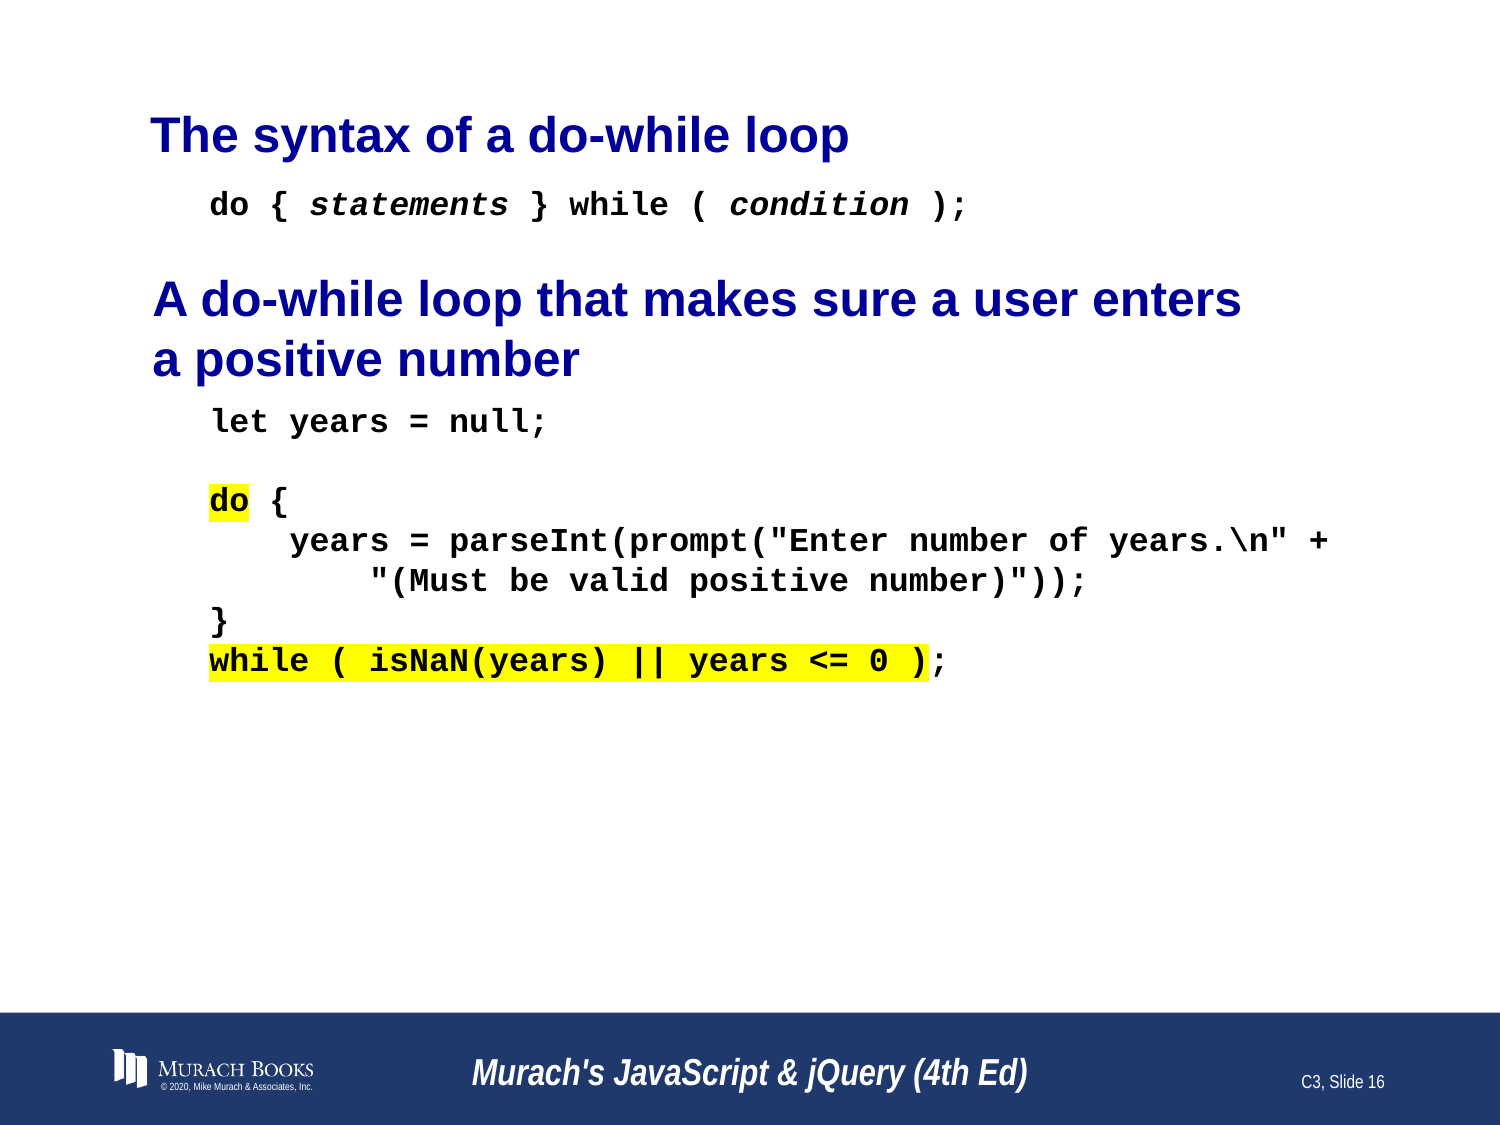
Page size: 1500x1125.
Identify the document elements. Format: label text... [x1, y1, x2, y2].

slide_number Murach's JavaScript & jQuery (4th Ed) [463, 1025, 1050, 1100]
footer © 2020, Mike Murach & Associates, Inc. [12, 1025, 463, 1100]
slide_number C3, Slide 16 [1087, 1025, 1400, 1100]
list do { statements } while ( condition ); A do-while loop that makes sure a user enters a positive number let years = null; do { years = parseInt(prompt("Enter number of years.\n" + "(Must be valid positive number)")); } while ( isNaN(years) || years <= 0 ); [137, 174, 1350, 975]
title The syntax of a do-while loop [150, 102, 1350, 164]
